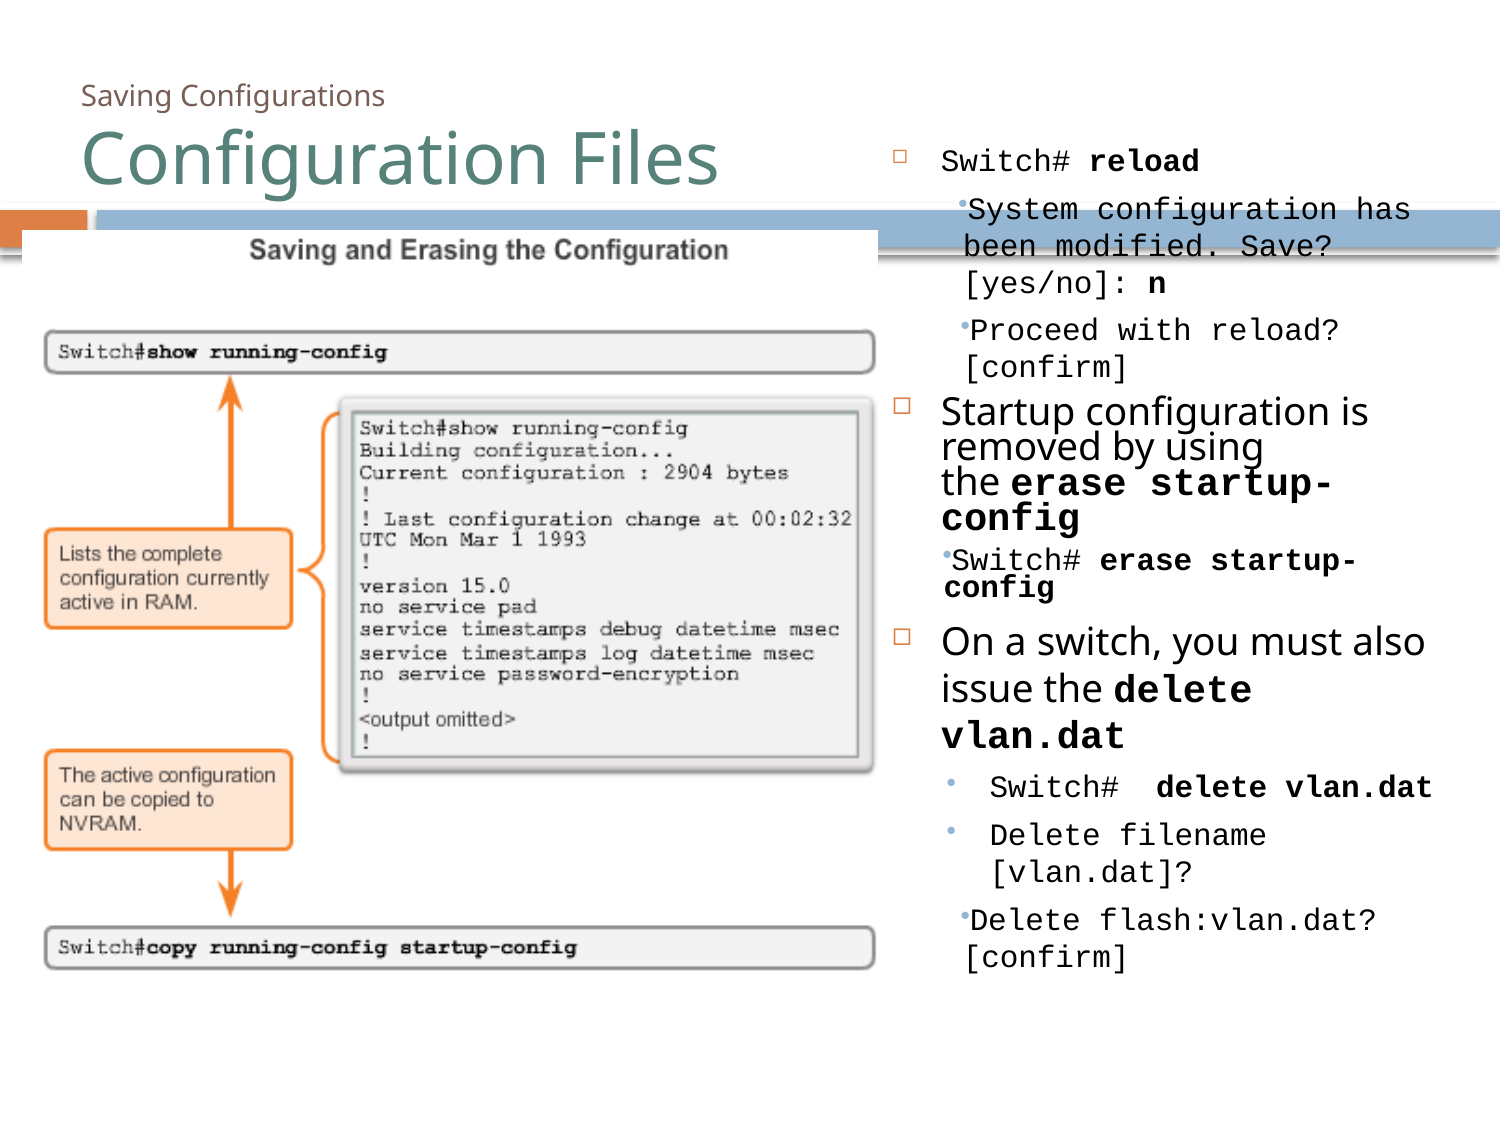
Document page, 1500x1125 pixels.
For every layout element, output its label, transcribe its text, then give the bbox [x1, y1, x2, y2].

list Switch# reload System configuration has been modified. Save? [yes/no]: n Proceed with reload? [confirm] Startup configuration is removed by using the erase startup-config Switch# erase startup-config On a switch, you must also issue the delete vlan.dat Switch# delete vlan.dat Delete filename [vlan.dat]? Delete flash:vlan.dat? [confirm] [877, 133, 1469, 992]
picture [22, 230, 878, 991]
title Saving Configurations Configuration Files [66, 69, 1403, 207]
